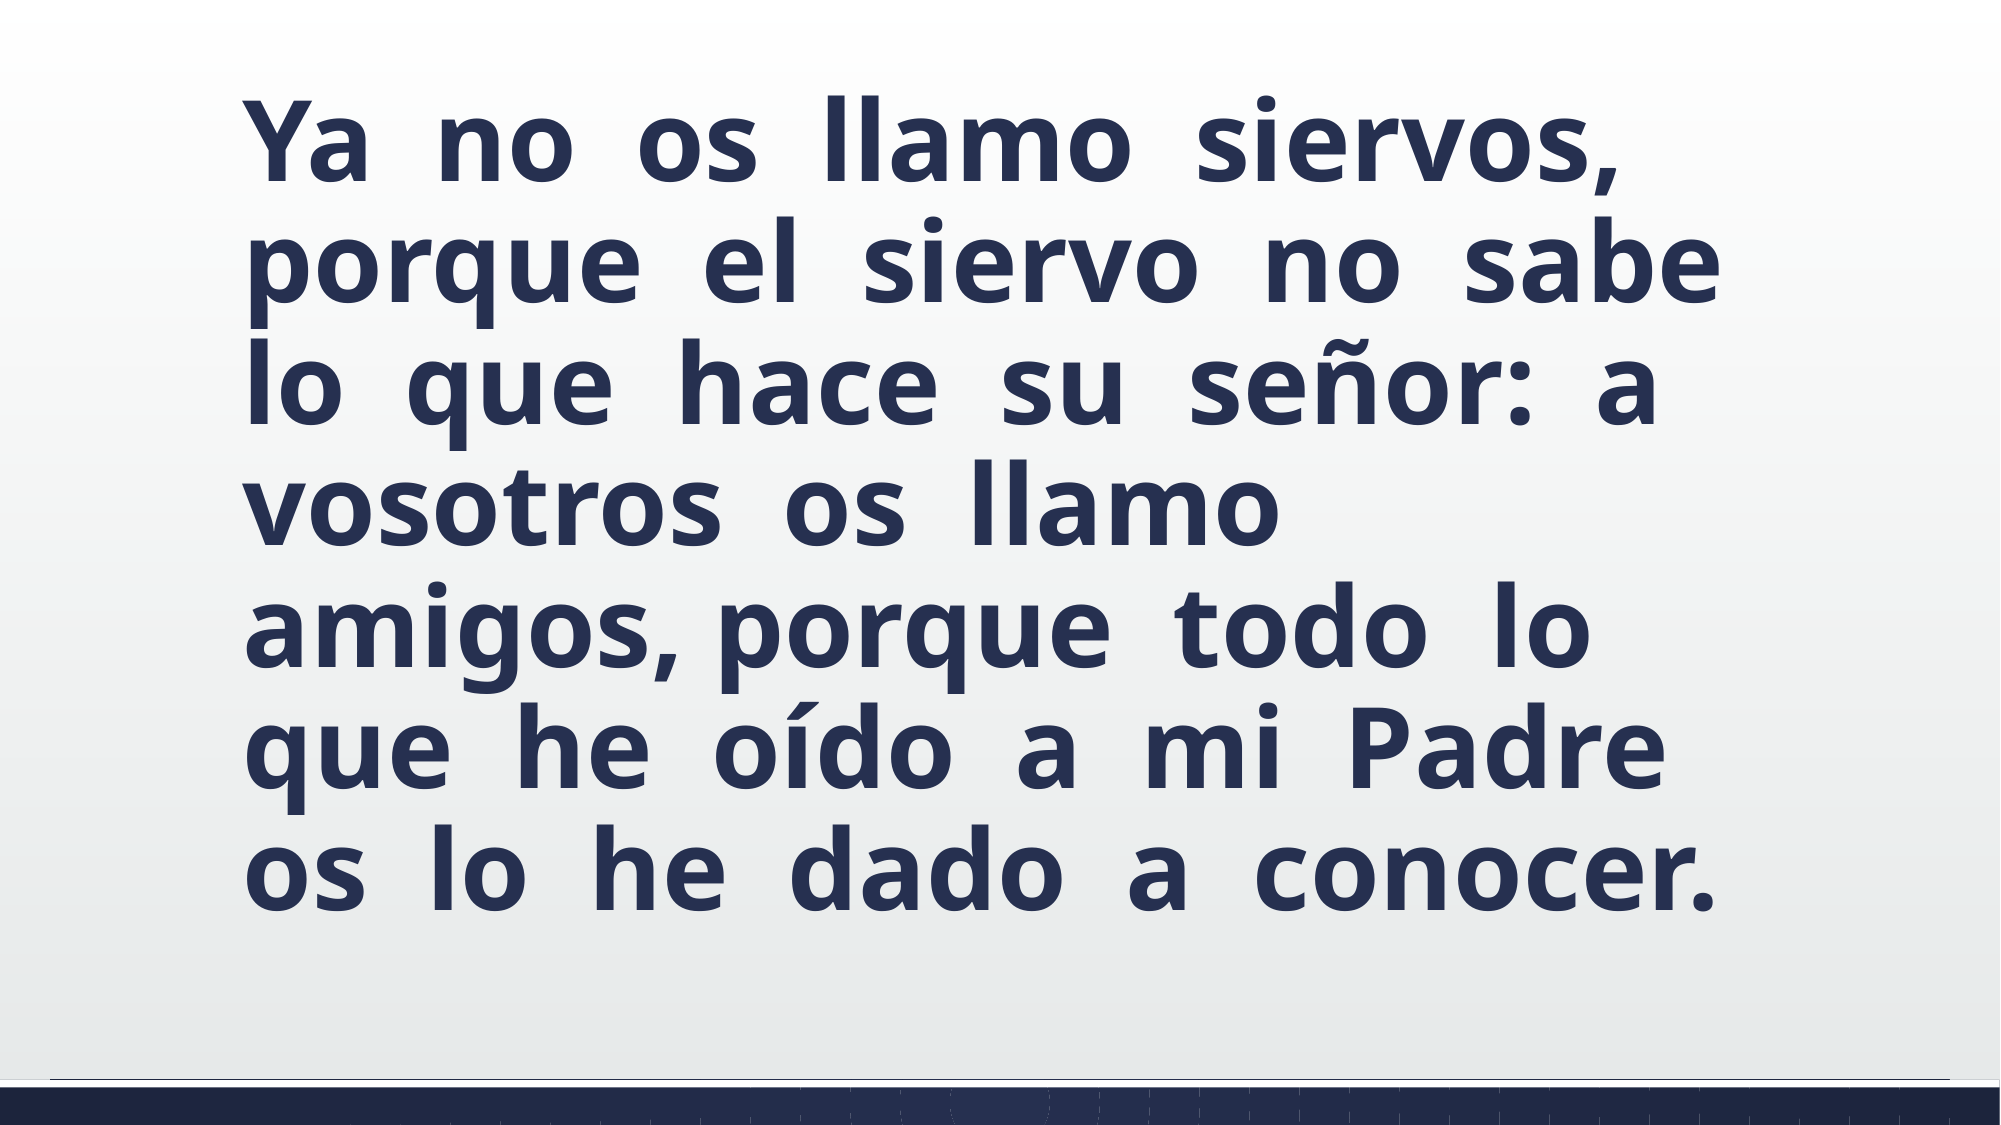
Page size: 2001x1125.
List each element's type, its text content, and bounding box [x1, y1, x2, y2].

list Ya no os llamo siervos, porque el siervo no sabe lo que hace su señor: a vosotros os llamo amigos, porque todo lo que he oído a mi Padre os lo he dado a conocer. [219, 76, 1780, 990]
